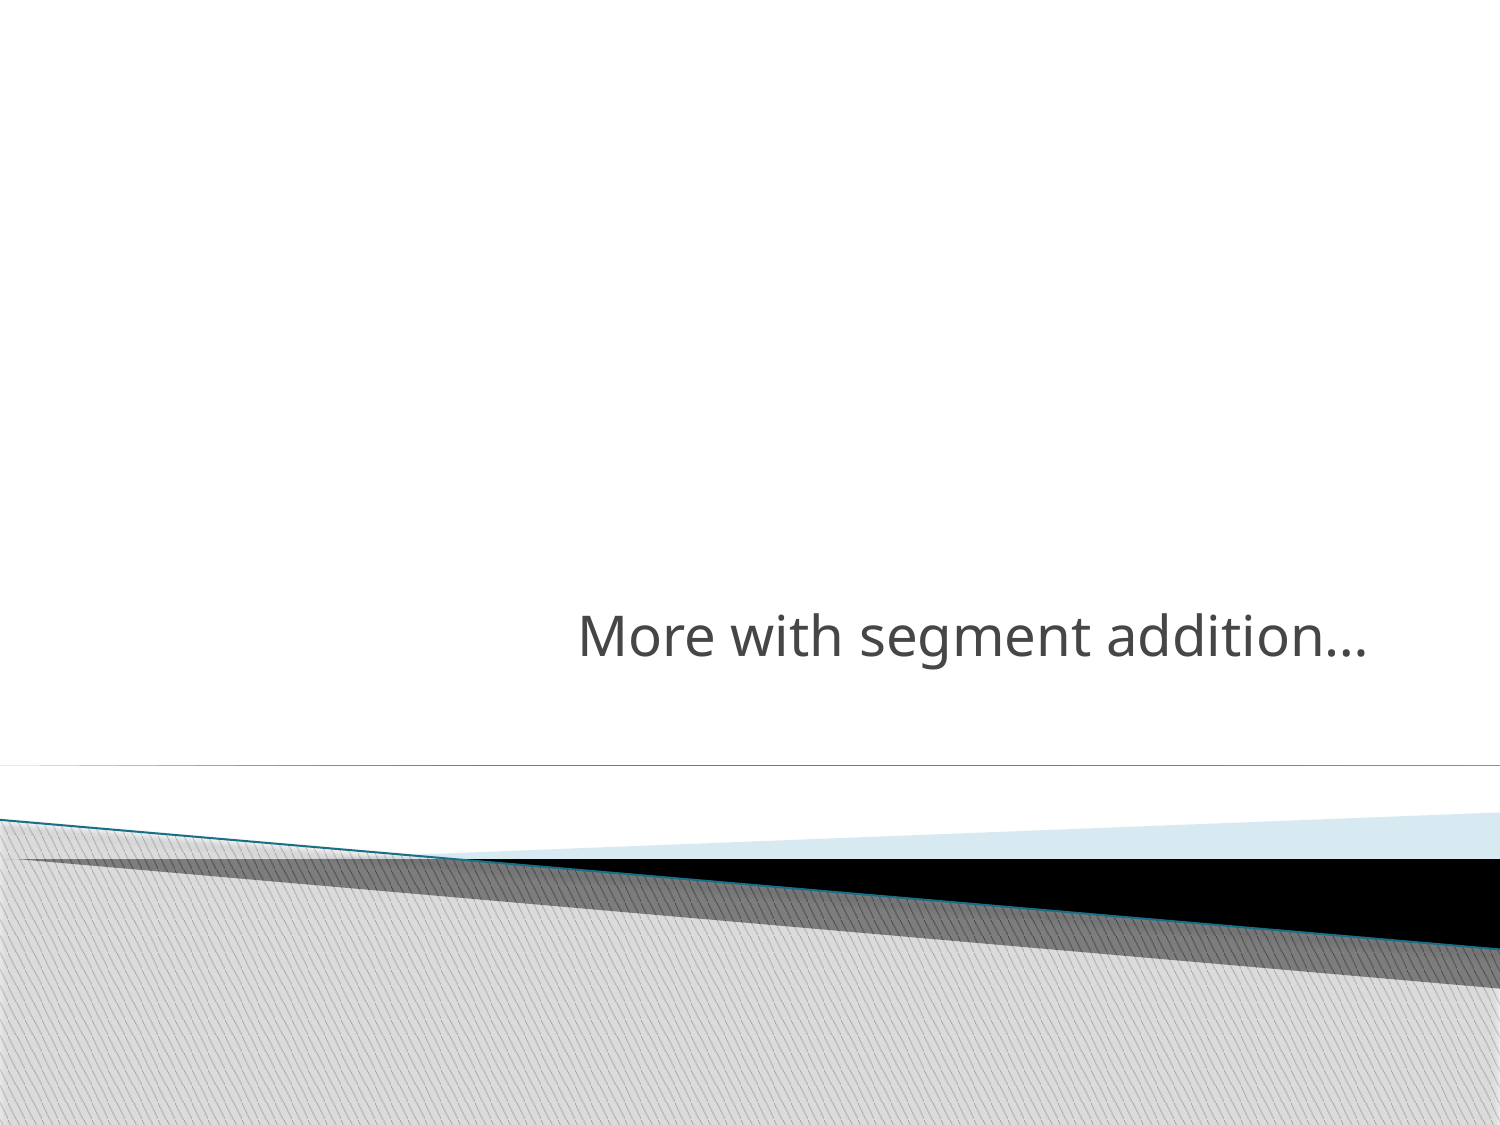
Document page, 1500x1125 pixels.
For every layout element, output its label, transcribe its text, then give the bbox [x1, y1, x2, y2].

subtitle More with segment addition… [112, 592, 1388, 790]
picture [5, 859, 1500, 989]
